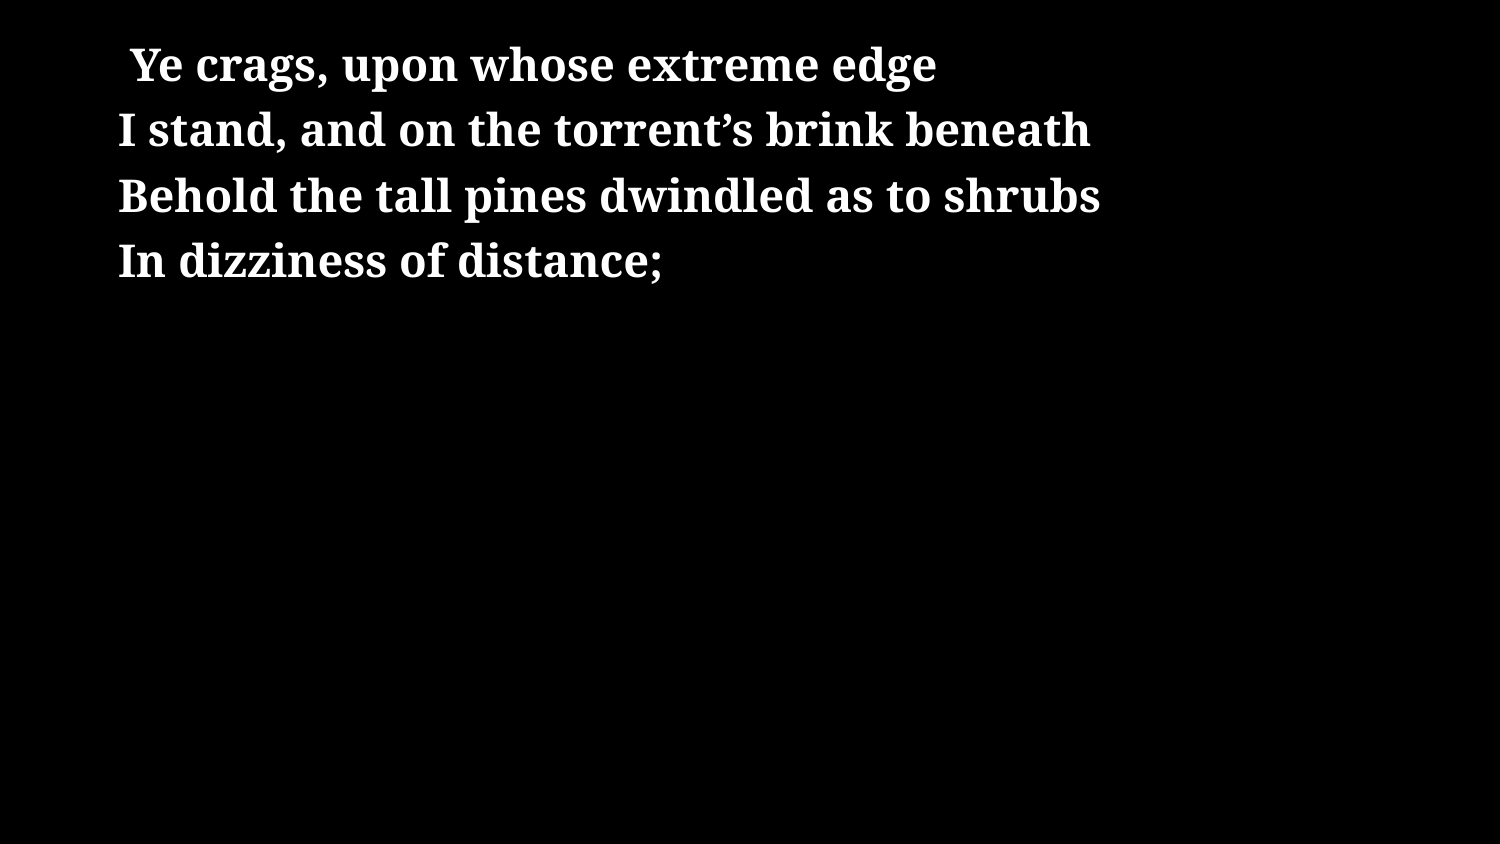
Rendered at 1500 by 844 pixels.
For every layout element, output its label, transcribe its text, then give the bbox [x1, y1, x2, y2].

title Ye crags, upon whose extreme edge I stand, and on the torrent’s brink beneath Behold the tall pines dwindled as to shrubs In dizziness of distance; [103, 17, 1397, 299]
